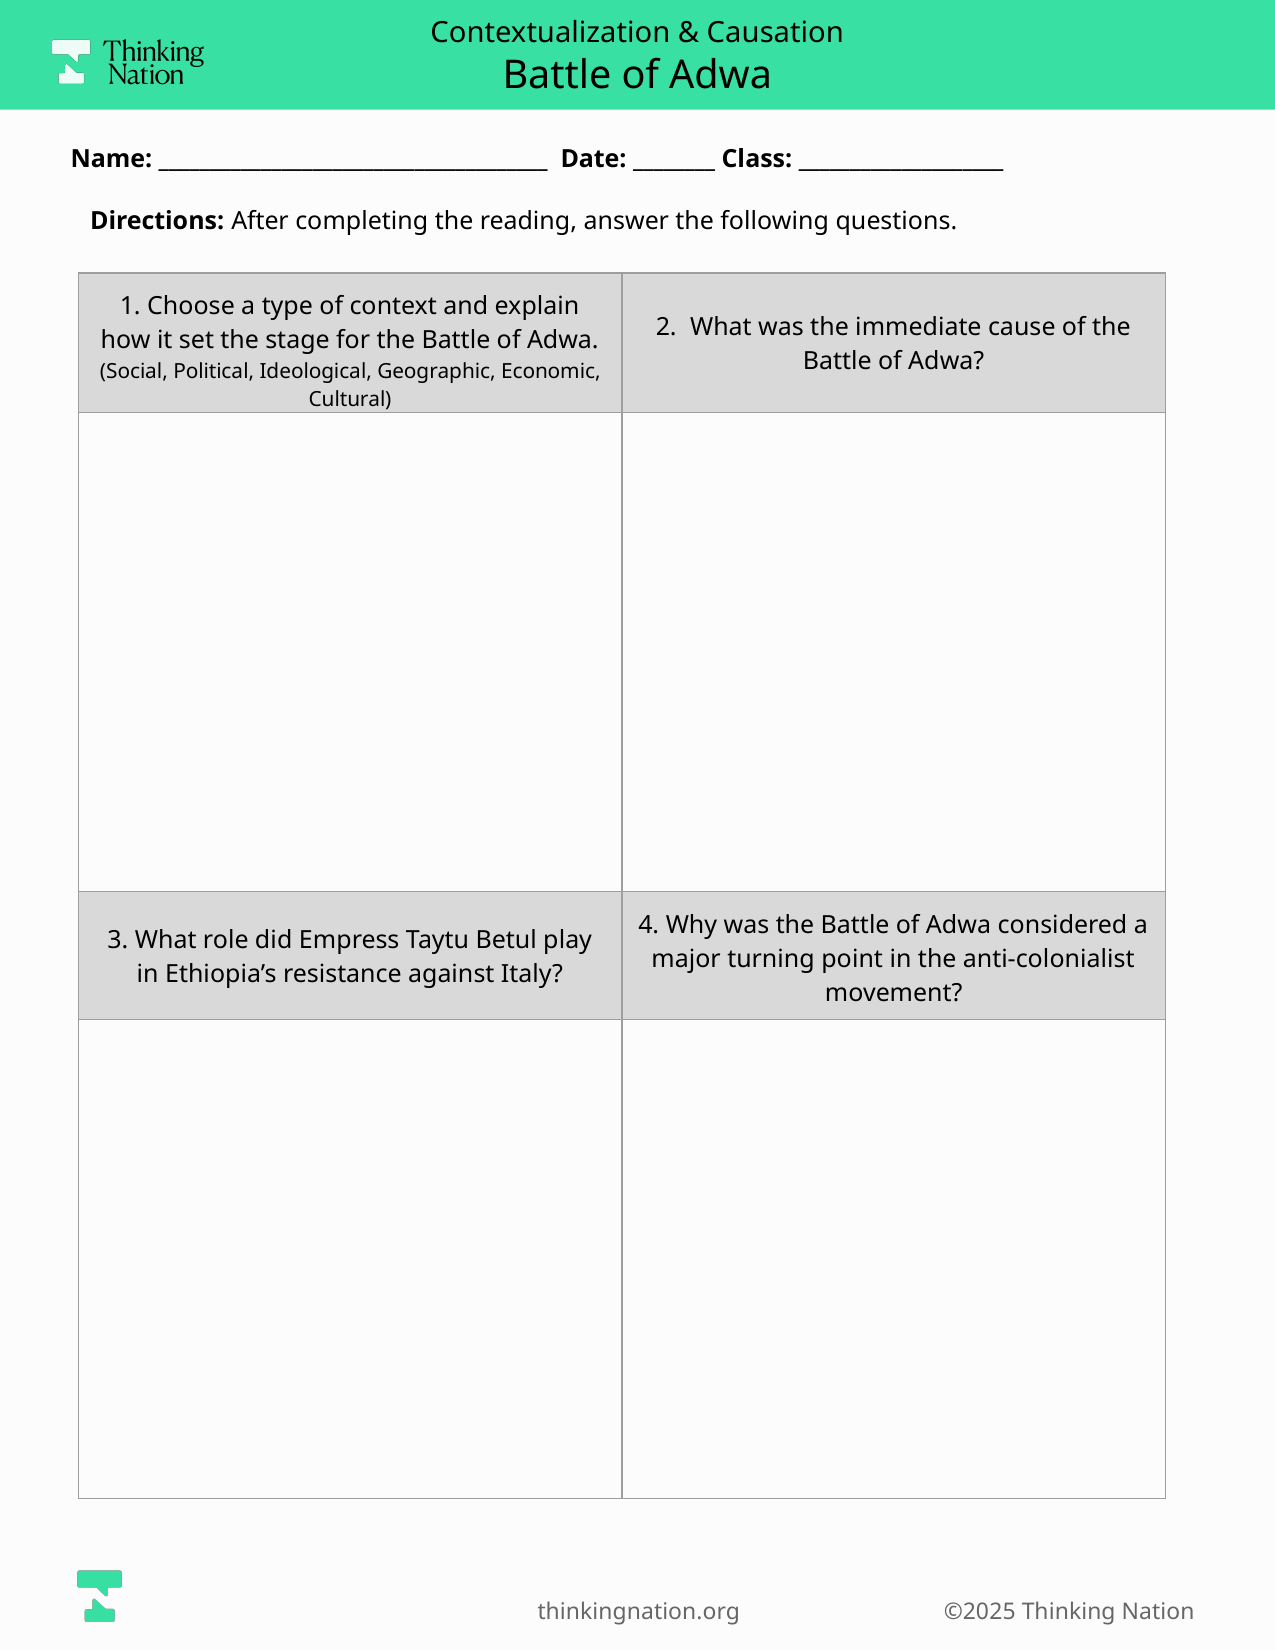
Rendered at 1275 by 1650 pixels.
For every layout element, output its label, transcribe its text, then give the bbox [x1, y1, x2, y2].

table_header 1. Choose a type of context and explain how it set the stage for the Battle of Adwa. (Social, Political, Ideological, Geographic, Economic, Cultural) [79, 274, 621, 412]
picture [63, 1560, 135, 1632]
table_cell [79, 413, 621, 891]
table_cell [623, 413, 1165, 891]
table_cell [623, 1020, 1165, 1498]
table_cell [79, 1020, 621, 1498]
text_box Directions: After completing the reading, answer the following questions. [74, 189, 1200, 250]
text_box Name: ______________________________________ Date: ________ Class: ____________________ [55, 127, 1223, 187]
picture [35, 25, 210, 98]
table_cell 4. Why was the Battle of Adwa considered a major turning point in the anti-colonialist movement? [623, 892, 1165, 1019]
text_box thinkingnation.org [488, 1580, 790, 1632]
text_box ©2025 Thinking Nation [909, 1580, 1211, 1632]
table_header 2. What was the immediate cause of the Battle of Adwa? [623, 274, 1165, 412]
text_box Contextualization & Causation Battle of Adwa [0, 0, 1275, 110]
table_cell 3. What role did Empress Taytu Betul play in Ethiopia’s resistance against Italy? [79, 892, 621, 1019]
